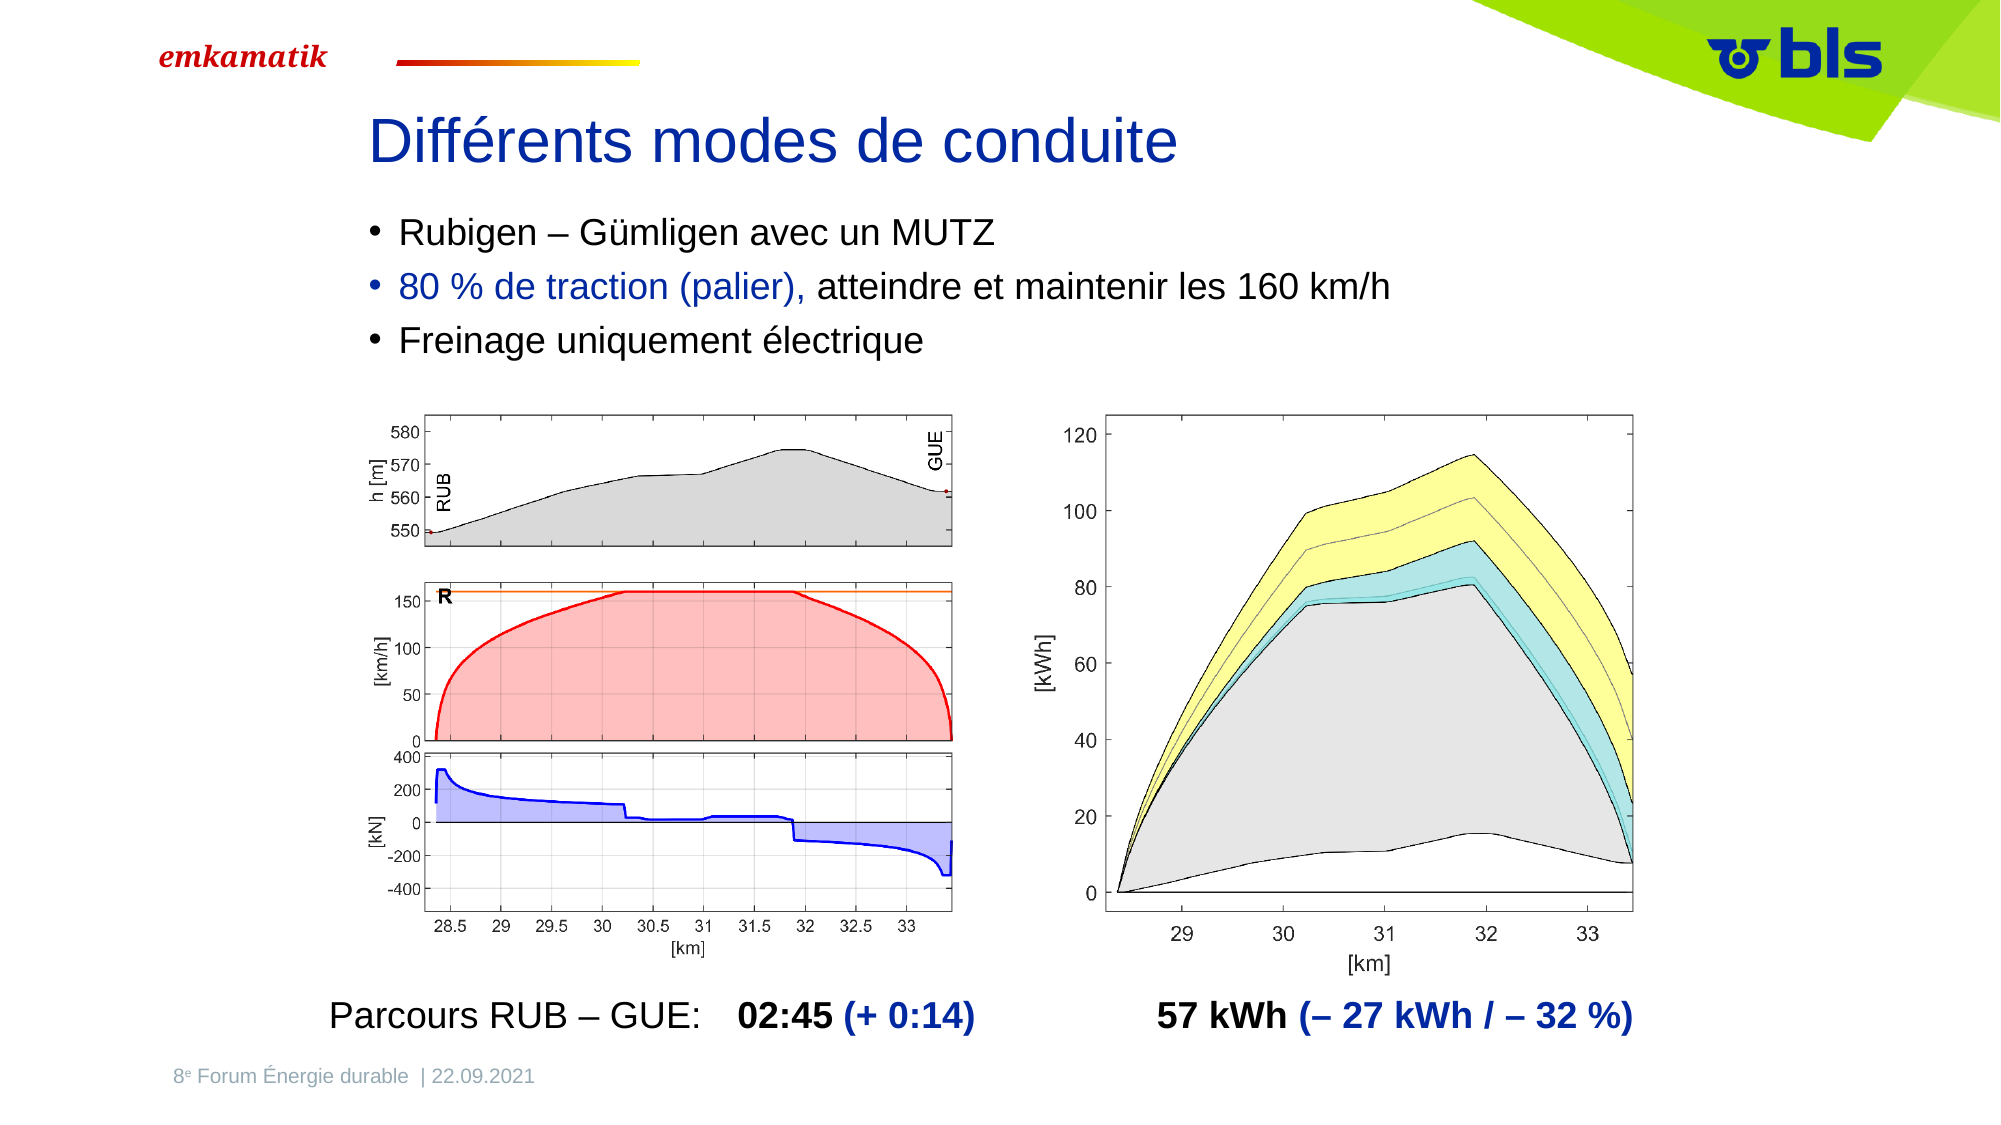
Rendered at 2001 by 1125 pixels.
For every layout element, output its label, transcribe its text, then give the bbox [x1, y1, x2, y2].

picture [1017, 369, 1697, 978]
picture [1472, 0, 2001, 142]
text_box 57 kWh (– 27 kWh / – 32 %) [1065, 983, 1649, 1044]
footer 8e Forum Énergie durable | 22.09.2021 [173, 1062, 807, 1091]
picture [336, 369, 1016, 978]
title Différents modes de conduite [368, 100, 1556, 185]
list Rubigen – Gümligen avec un MUTZ 80 % de traction (palier), atteindre et maintenir les 160 km/h Freinage uniquement électrique [368, 208, 1632, 1035]
text_box Parcours RUB – GUE: [314, 983, 590, 1044]
text_box 02:45 (+ 0:14) [590, 983, 991, 1044]
